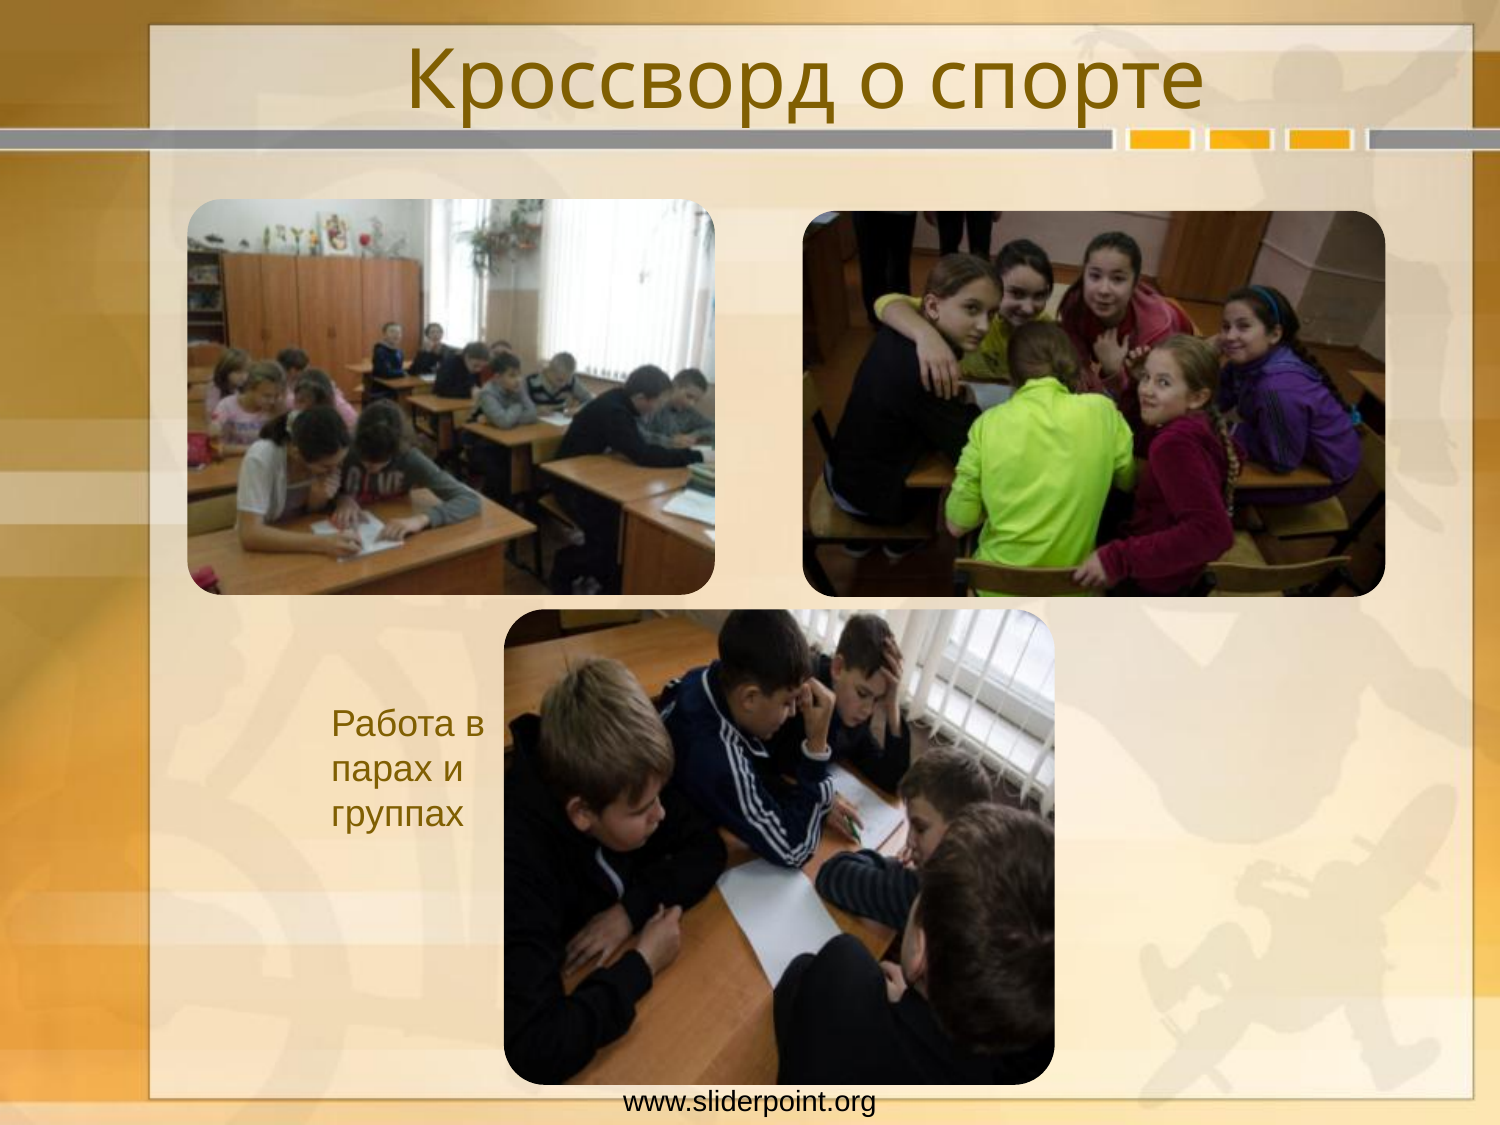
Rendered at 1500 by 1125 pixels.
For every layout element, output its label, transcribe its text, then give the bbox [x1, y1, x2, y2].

text_box Работа в парах и группах [316, 691, 498, 842]
footer www.sliderpoint.org [512, 1094, 988, 1125]
title Кроссворд о спорте [149, 0, 1463, 151]
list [802, 210, 1386, 598]
picture [0, 0, 1500, 1125]
